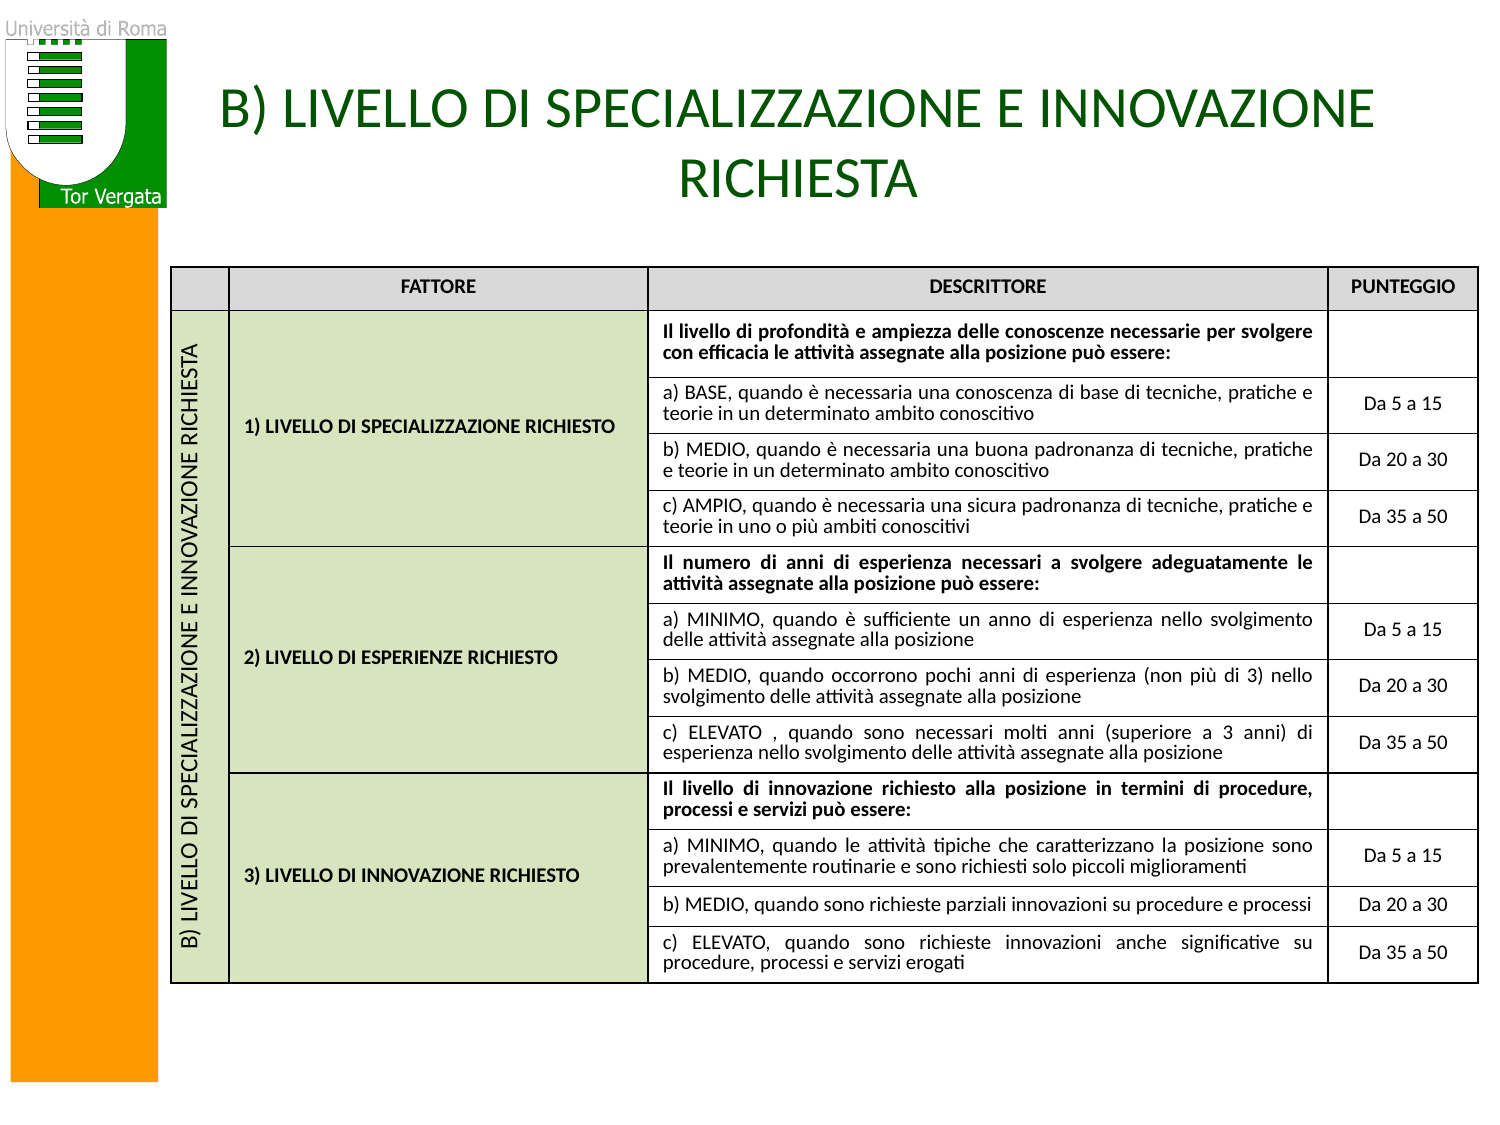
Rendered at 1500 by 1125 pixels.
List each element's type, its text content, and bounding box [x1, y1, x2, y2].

table_cell 1) LIVELLO DI SPECIALIZZAZIONE RICHIESTO [230, 311, 647, 546]
table_cell Da 5 a 15 [1329, 378, 1477, 433]
table_cell a) BASE, quando è necessaria una conoscenza di base di tecniche, pratiche e teorie in un determinato ambito conoscitivo [649, 378, 1327, 433]
table_cell Il livello di innovazione richiesto alla posizione in termini di procedure, processi e servizi può essere: [649, 774, 1327, 829]
table_cell Il numero di anni di esperienza necessari a svolgere adeguatamente le attività assegnate alla posizione può essere: [649, 547, 1327, 603]
table_cell Da 35 a 50 [1329, 927, 1477, 982]
title B) LIVELLO DI SPECIALIZZAZIONE E INNOVAZIONE RICHIESTA [171, 45, 1425, 233]
table_cell 2) LIVELLO DI ESPERIENZE RICHIESTO [230, 547, 647, 772]
table_cell a) MINIMO, quando le attività tipiche che caratterizzano la posizione sono prevalentemente routinarie e sono richiesti solo piccoli miglioramenti [649, 830, 1327, 886]
table_header FATTORE [230, 268, 647, 310]
table_cell Da 35 a 50 [1329, 717, 1477, 772]
table_cell 3) LIVELLO DI INNOVAZIONE RICHIESTO [230, 774, 647, 982]
table_cell Da 35 a 50 [1329, 491, 1477, 546]
table_cell c) AMPIO, quando è necessaria una sicura padronanza di tecniche, pratiche e teorie in uno o più ambiti conoscitivi [649, 491, 1327, 546]
table_header PUNTEGGIO [1329, 268, 1477, 310]
table_cell Da 20 a 30 [1329, 660, 1477, 716]
table_cell [1329, 547, 1477, 603]
table_cell b) MEDIO, quando occorrono pochi anni di esperienza (non più di 3) nello svolgimento delle attività assegnate alla posizione [649, 660, 1327, 716]
table_cell a) MINIMO, quando è sufficiente un anno di esperienza nello svolgimento delle attività assegnate alla posizione [649, 604, 1327, 659]
table_cell Da 5 a 15 [1329, 604, 1477, 659]
table_cell c) ELEVATO, quando sono richieste innovazioni anche significative su procedure, processi e servizi erogati [649, 927, 1327, 982]
table_cell [1329, 311, 1477, 377]
table_header DESCRITTORE [649, 268, 1327, 310]
table_cell [1329, 774, 1477, 829]
table_header [172, 268, 228, 310]
table_cell Da 5 a 15 [1329, 830, 1477, 886]
table_cell b) MEDIO, quando sono richieste parziali innovazioni su procedure e processi [649, 887, 1327, 926]
table_cell Da 20 a 30 [1329, 887, 1477, 926]
table_cell Il livello di profondità e ampiezza delle conoscenze necessarie per svolgere con efficacia le attività assegnate alla posizione può essere: [649, 311, 1327, 377]
table_cell B) LIVELLO DI SPECIALIZZAZIONE E INNOVAZIONE RICHIESTA [172, 311, 228, 982]
table_cell b) MEDIO, quando è necessaria una buona padronanza di tecniche, pratiche e teorie in un determinato ambito conoscitivo [649, 434, 1327, 490]
table_cell Da 20 a 30 [1329, 434, 1477, 490]
table_cell c) ELEVATO , quando sono necessari molti anni (superiore a 3 anni) di esperienza nello svolgimento delle attività assegnate alla posizione [649, 717, 1327, 772]
